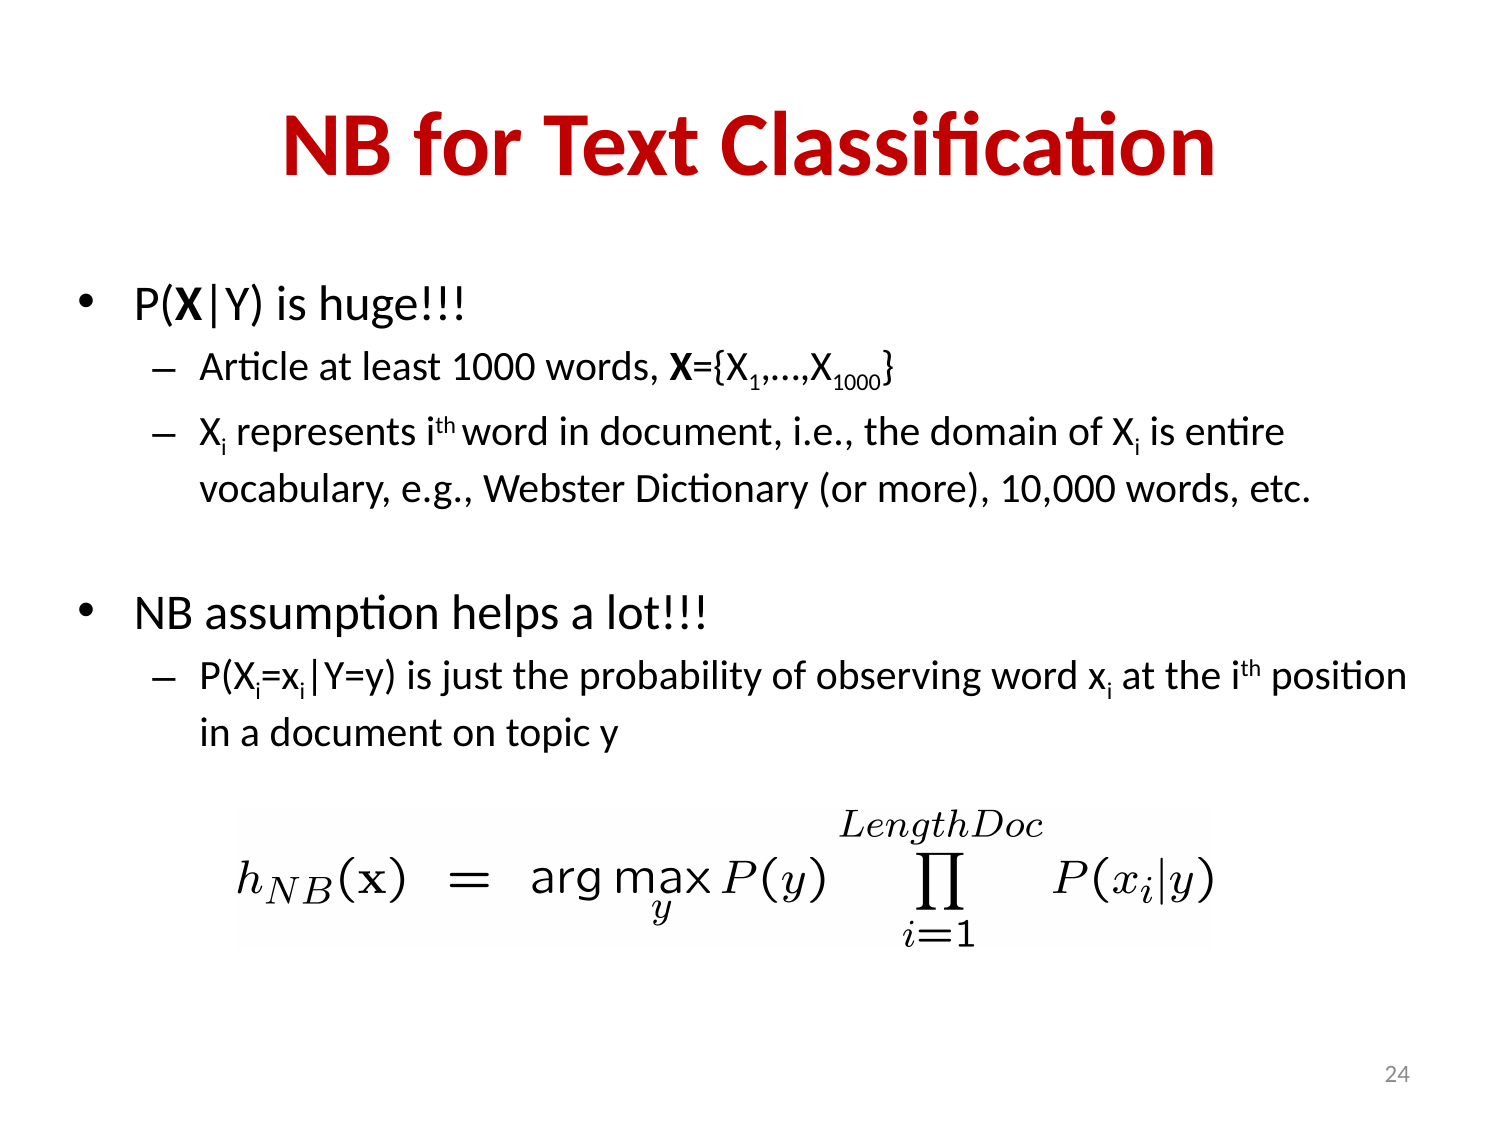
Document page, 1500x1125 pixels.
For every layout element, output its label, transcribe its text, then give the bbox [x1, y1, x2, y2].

picture [237, 807, 1213, 949]
title NB for Text Classification [75, 45, 1425, 233]
text_box P(X|Y) is huge!!! Article at least 1000 words, X={X1,…,X1000} Xi represents ith word in document, i.e., the domain of Xi is entire vocabulary, e.g., Webster Dictionary (or more), 10,000 words, etc. NB assumption helps a lot!!! P(Xi=xi|Y=y) is just the probability of observing word xi at the ith position in a document on topic y [62, 262, 1450, 1125]
